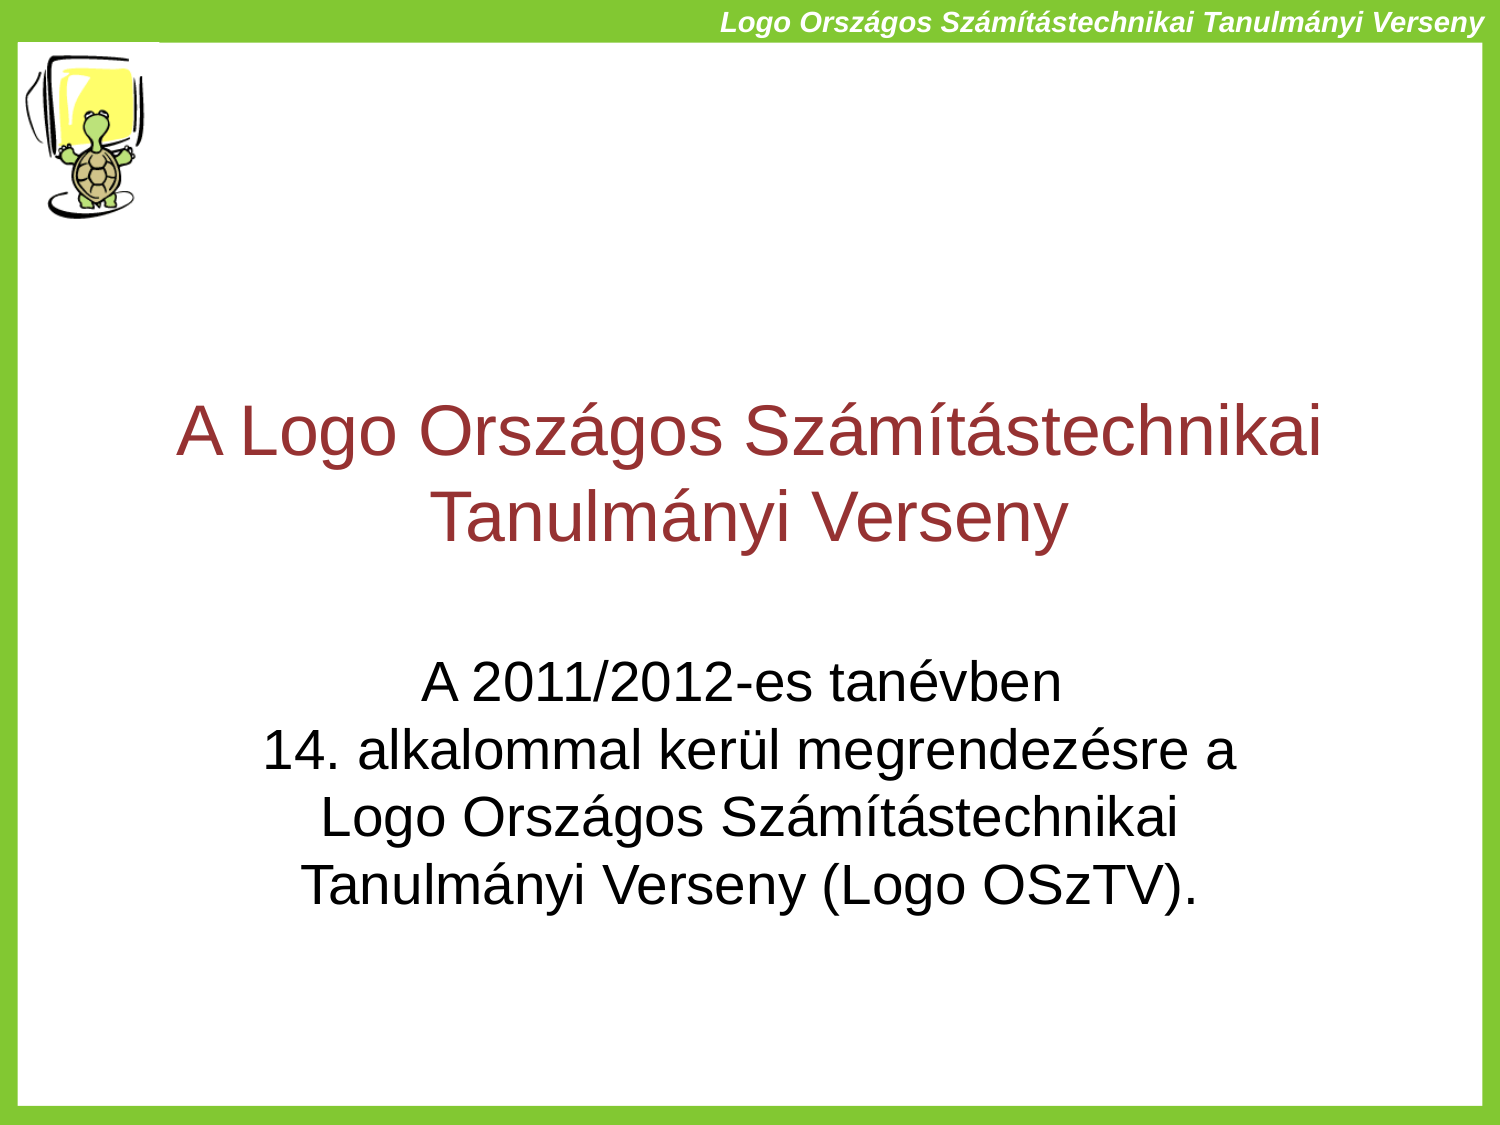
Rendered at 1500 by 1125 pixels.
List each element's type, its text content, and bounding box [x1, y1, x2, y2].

title A Logo Országos Számítástechnikai Tanulmányi Verseny [112, 349, 1388, 591]
picture [18, 42, 160, 223]
subtitle A 2011/2012-es tanévben 14. alkalommal kerül megrendezésre a Logo Országos Számítástechnikai Tanulmányi Verseny (Logo OSzTV). [225, 637, 1275, 925]
